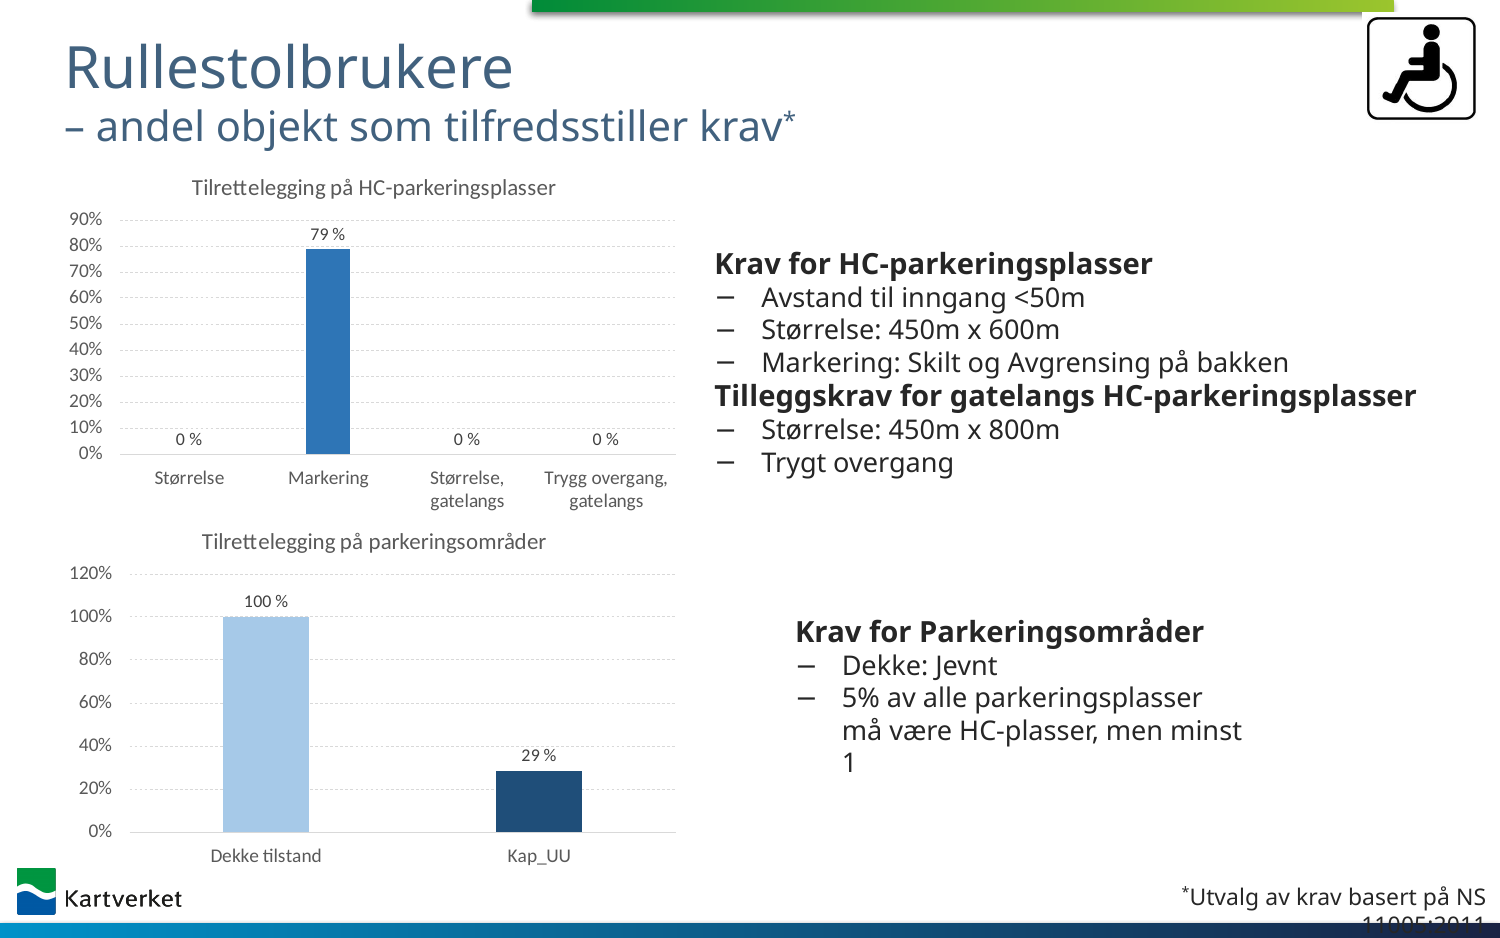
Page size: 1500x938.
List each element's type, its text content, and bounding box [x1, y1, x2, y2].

text_box Rullestolbrukere – andel objekt som tilfredsstiller krav* [49, 25, 1431, 158]
text_box Krav for HC-parkeringsplasser Avstand til inngang <50m Størrelse: 450m x 600m Markering: Skilt og Avgrensing på bakken Tilleggskrav for gatelangs HC-parkeringsplasser Størrelse: 450m x 800m Trygt overgang [699, 237, 1433, 485]
picture [62, 166, 687, 519]
picture [1362, 12, 1481, 126]
text_box Krav for Parkeringsområder Dekke: Jevnt 5% av alle parkeringsplasser må være HC-plasser, men minst 1 [780, 605, 1261, 786]
text_box *Utvalg av krav basert på NS 11005:2011 [1068, 873, 1500, 938]
picture [62, 520, 687, 874]
